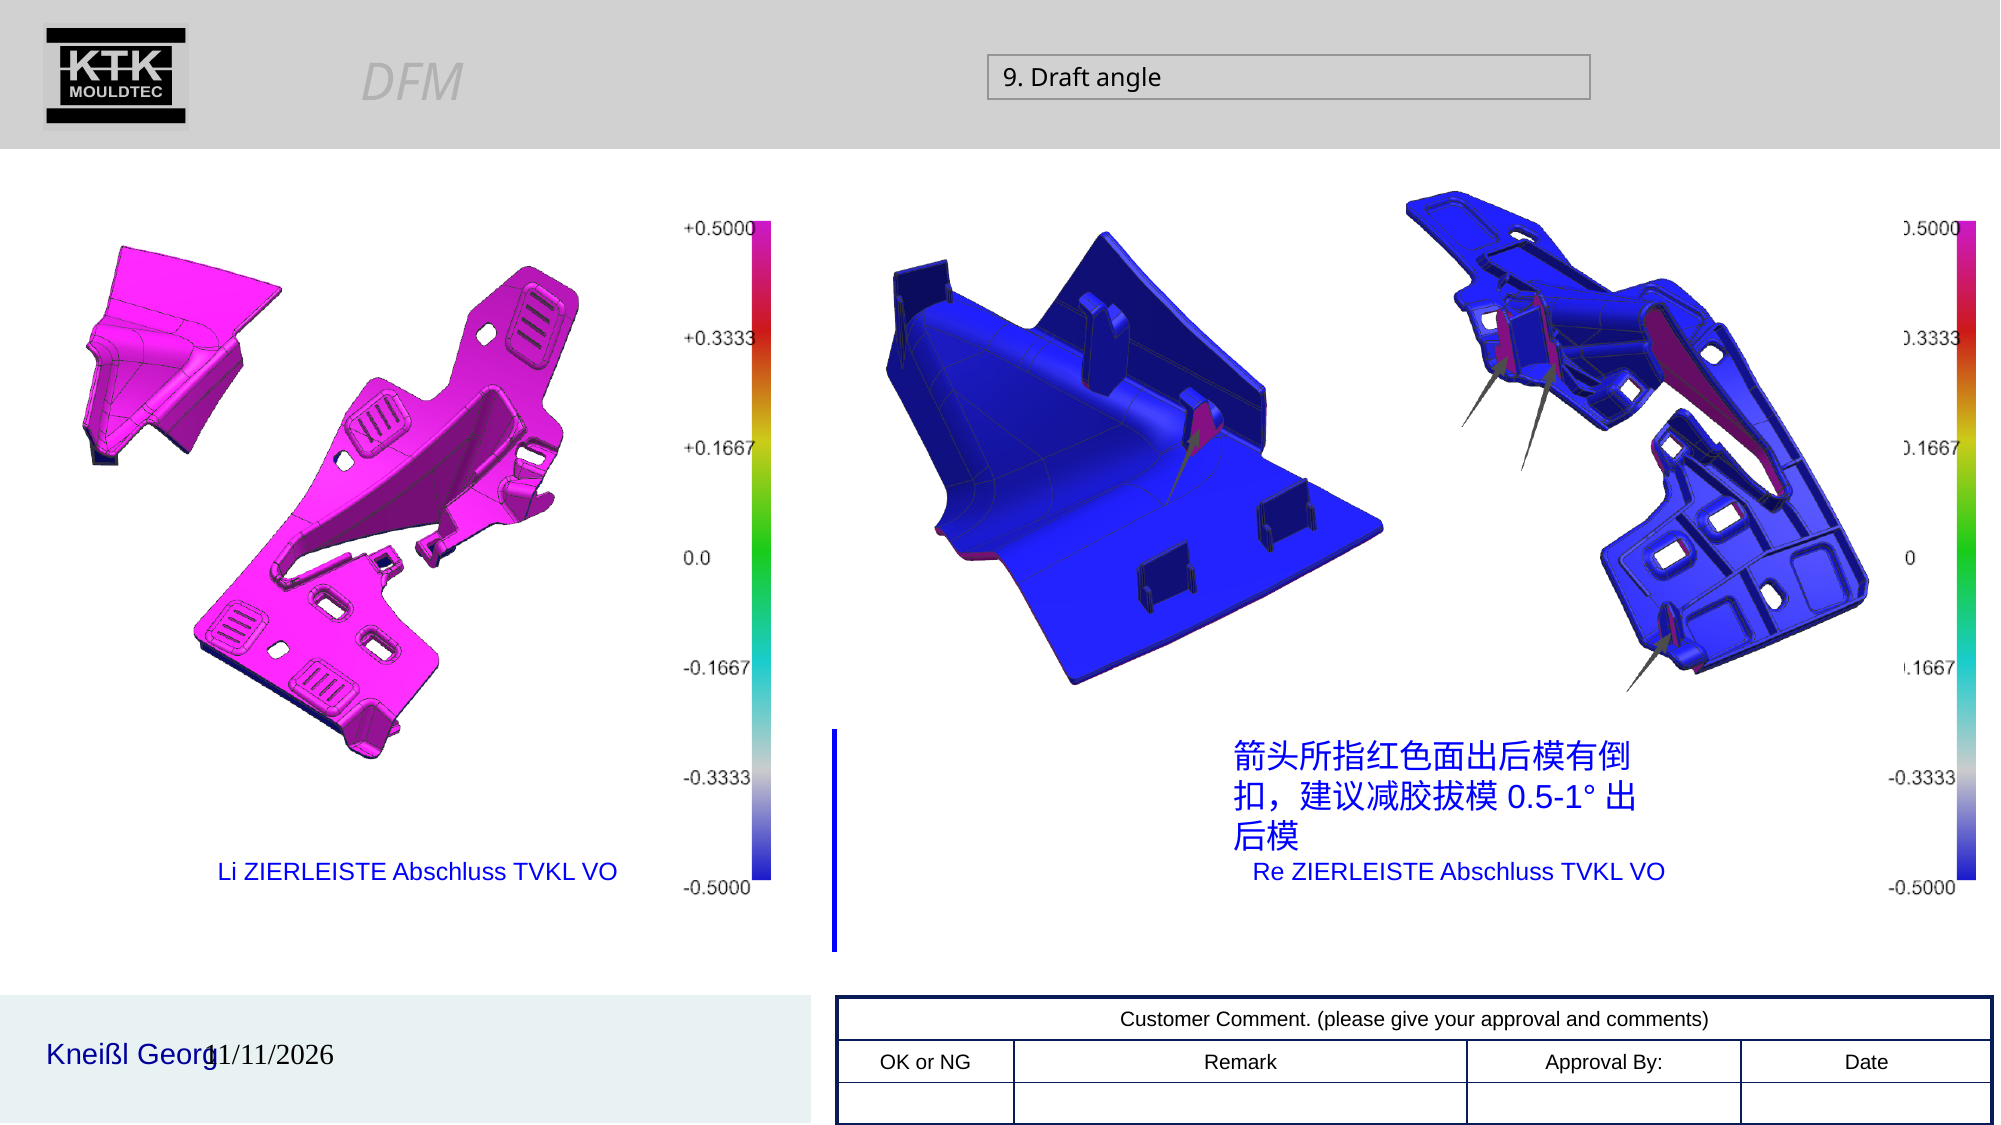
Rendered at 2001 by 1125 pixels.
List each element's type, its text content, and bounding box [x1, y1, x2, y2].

picture [0, 184, 630, 773]
text_box Re ZIERLEISTE Abschluss TVKL VO [1237, 863, 1682, 893]
text_box Li ZIERLEISTE Abschluss TVKL VO [202, 847, 634, 893]
picture [668, 207, 771, 906]
text_box 箭头所指红色面出后模有倒扣，建议减胶拔模0.5-1°出后模 [1218, 728, 1684, 863]
text_box 9. Draft angle [988, 54, 1591, 100]
picture [822, 160, 1976, 906]
slide_number [188, 1027, 433, 1106]
